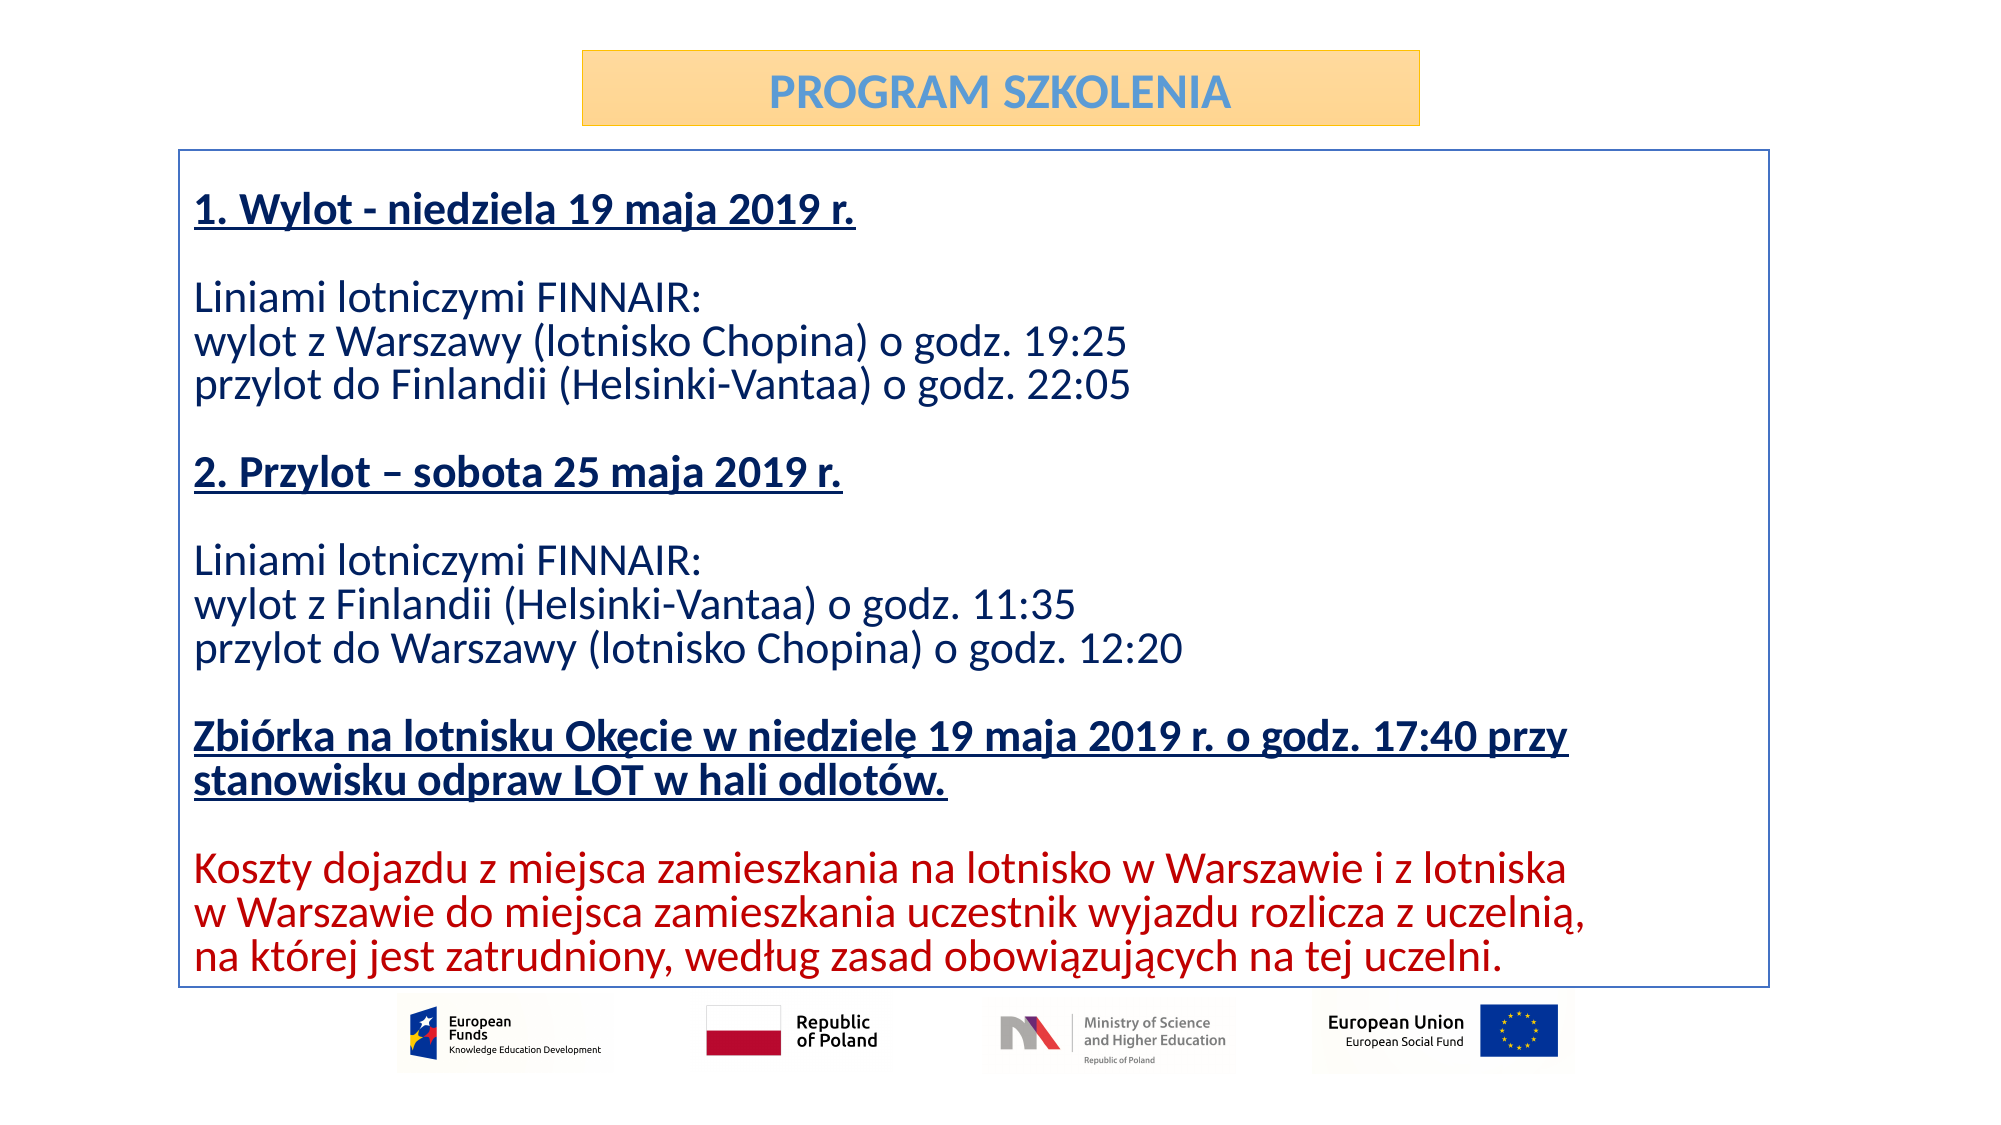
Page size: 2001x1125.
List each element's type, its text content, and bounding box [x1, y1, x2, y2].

text_box PROGRAM SZKOLENIA [582, 50, 1420, 126]
title 1. Wylot - niedziela 19 maja 2019 r. Liniami lotniczymi FINNAIR: wylot z Warszawy (lotnisko Chopina) o godz. 19:25 przylot do Finlandii (Helsinki-Vantaa) o godz. 22:05 2. Przylot – sobota 25 maja 2019 r. Liniami lotniczymi FINNAIR: wylot z Finlandii (Helsinki-Vantaa) o godz. 11:35 przylot do Warszawy (lotnisko Chopina) o godz. 12:20 Zbiórka na lotnisku Okęcie w niedzielę 19 maja 2019 r. o godz. 17:40 przy stanowisku odpraw LOT w hali odlotów. Koszty dojazdu z miejsca zamieszkania na lotnisko w Warszawie i z lotniska w Warszawie do miejsca zamieszkania uczestnik wyjazdu rozlicza z uczelnią, na której jest zatrudniony, według zasad obowiązujących na tej uczelni. [178, 149, 1770, 988]
picture [334, 987, 1605, 1074]
